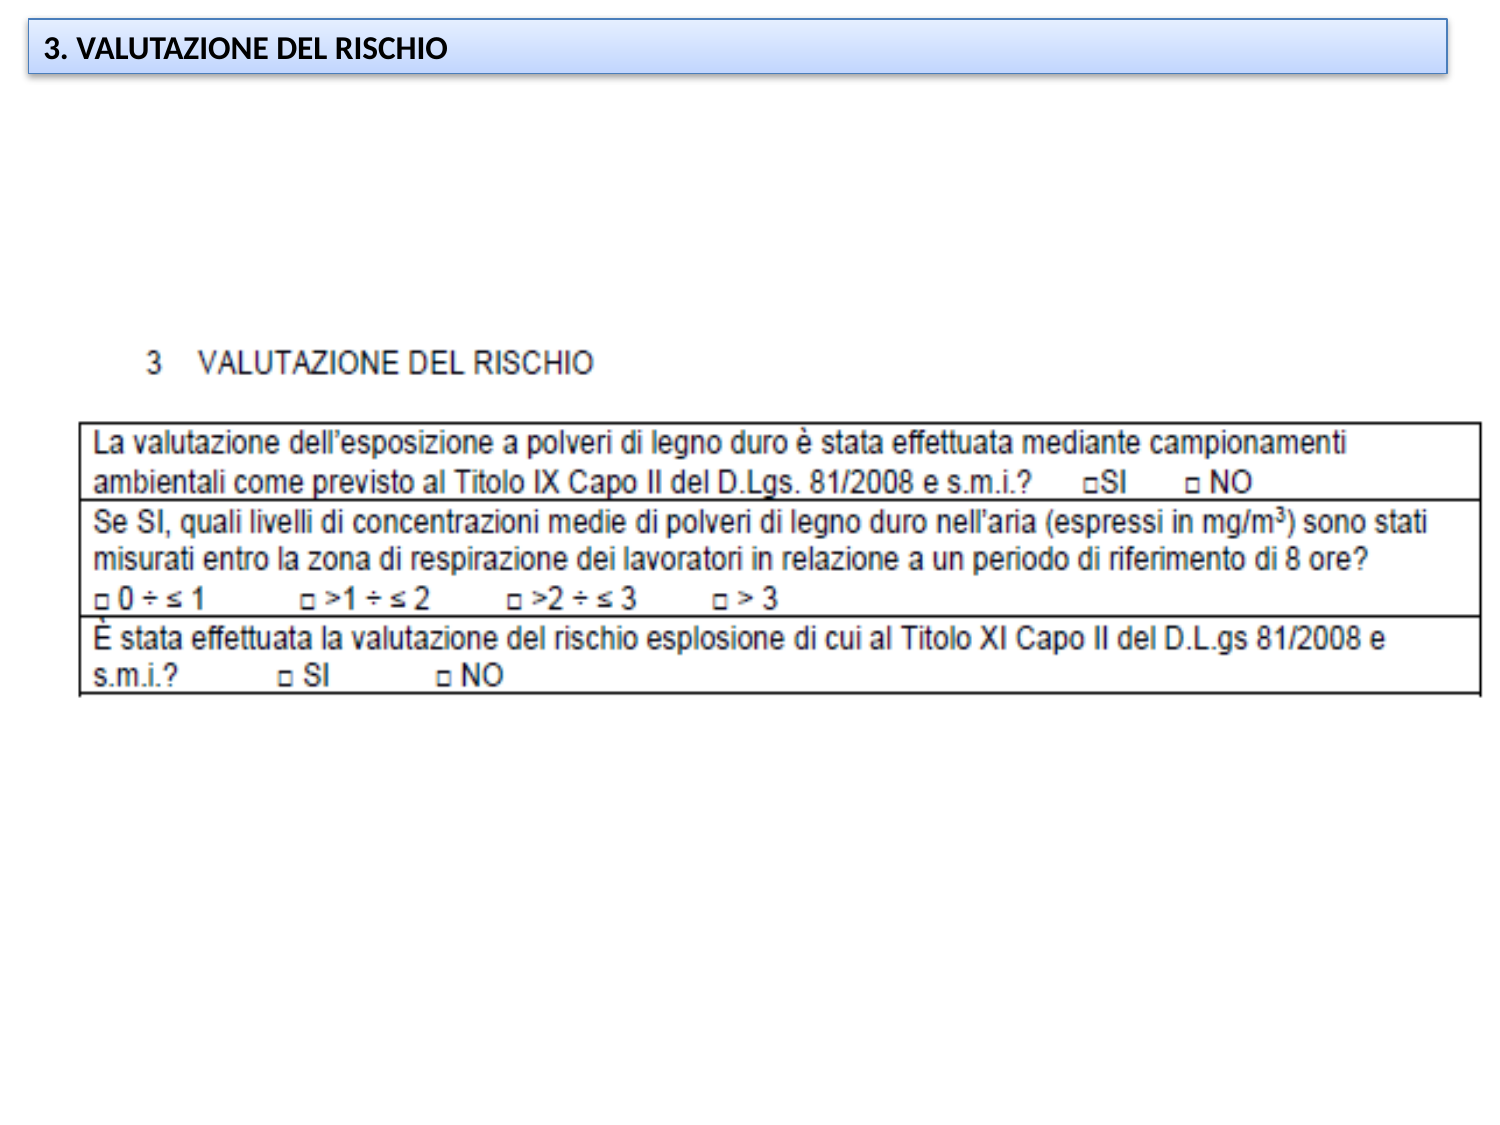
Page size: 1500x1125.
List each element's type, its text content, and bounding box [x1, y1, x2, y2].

text_box 3. VALUTAZIONE DEL RISCHIO [28, 18, 1448, 74]
picture [63, 337, 1499, 717]
